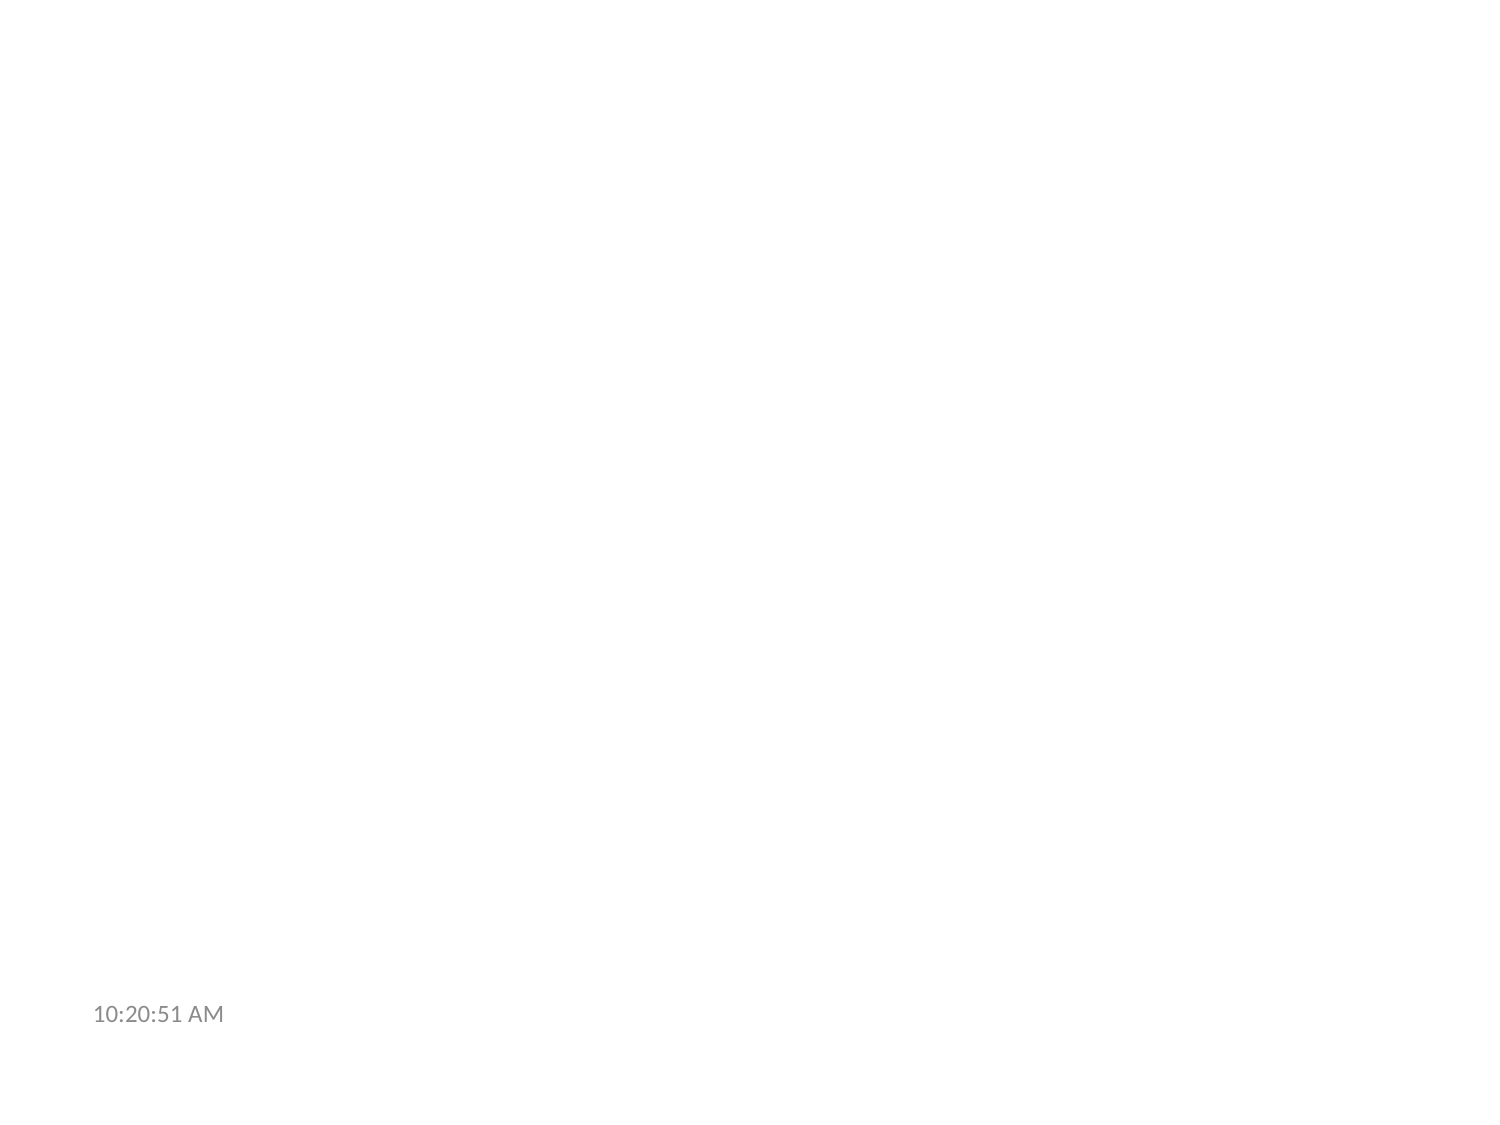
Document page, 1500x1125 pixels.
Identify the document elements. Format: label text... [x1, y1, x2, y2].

text_box 3:35:09 PM [77, 982, 428, 1043]
